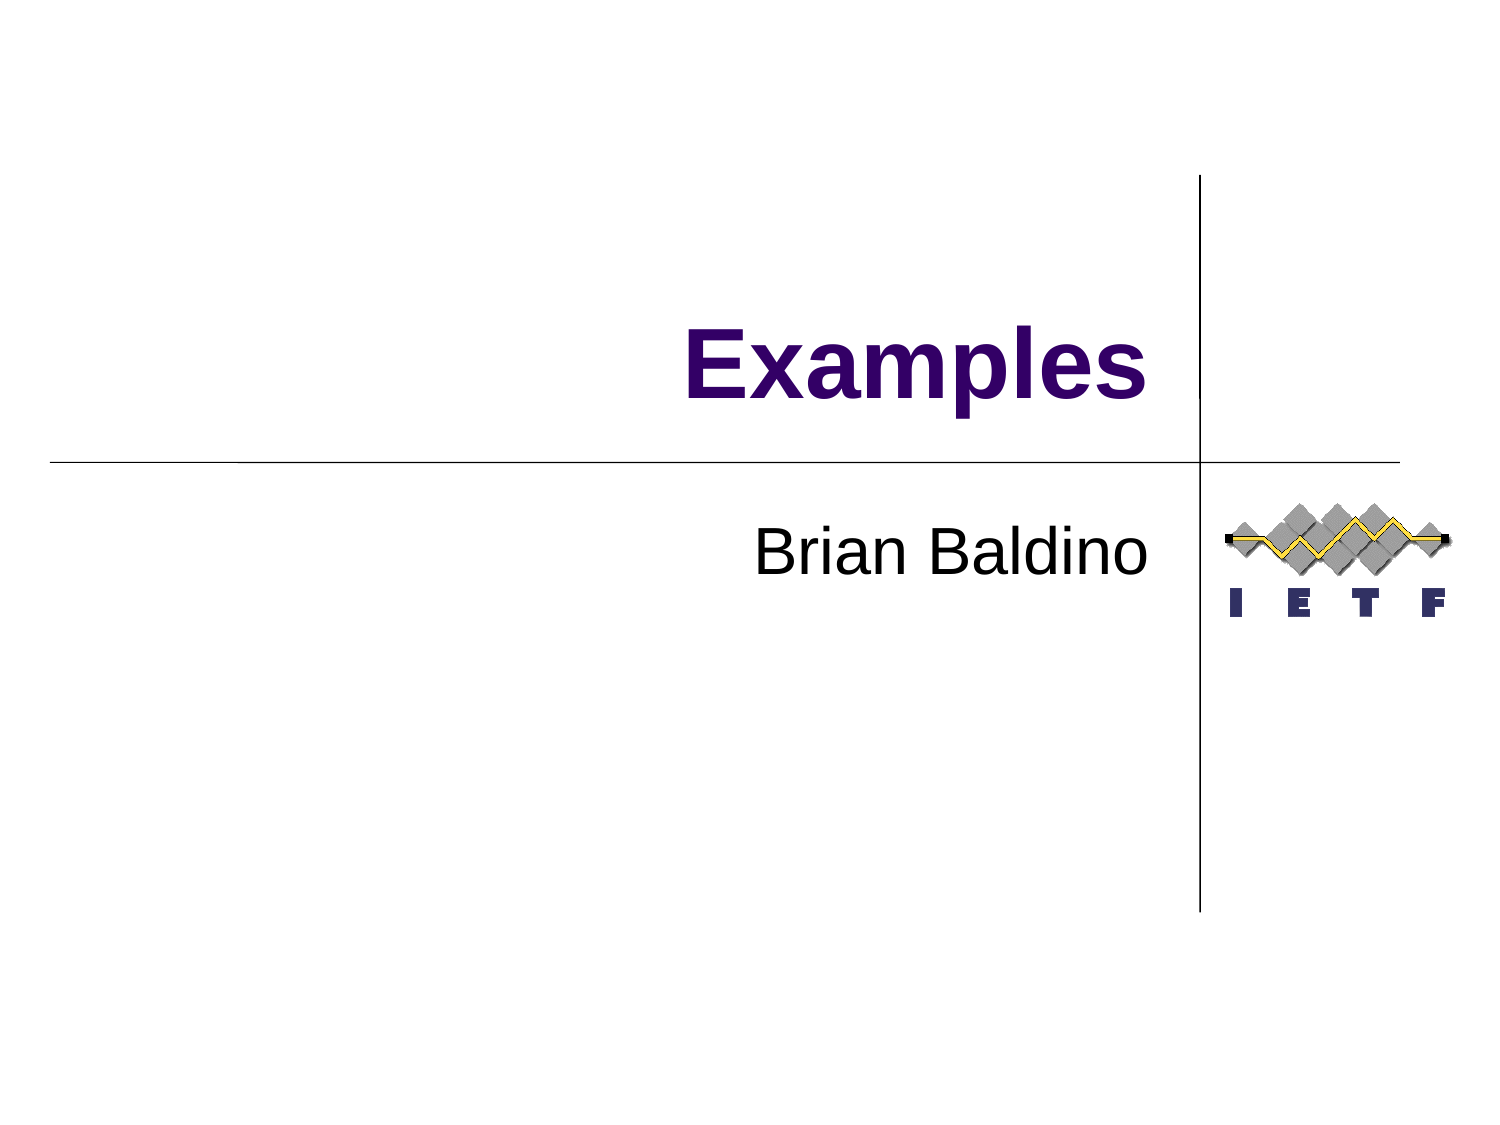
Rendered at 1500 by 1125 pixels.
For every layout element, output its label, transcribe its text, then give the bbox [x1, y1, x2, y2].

subtitle Brian Baldino [139, 499, 1165, 888]
picture [1212, 487, 1463, 631]
title Examples [51, 76, 1165, 427]
